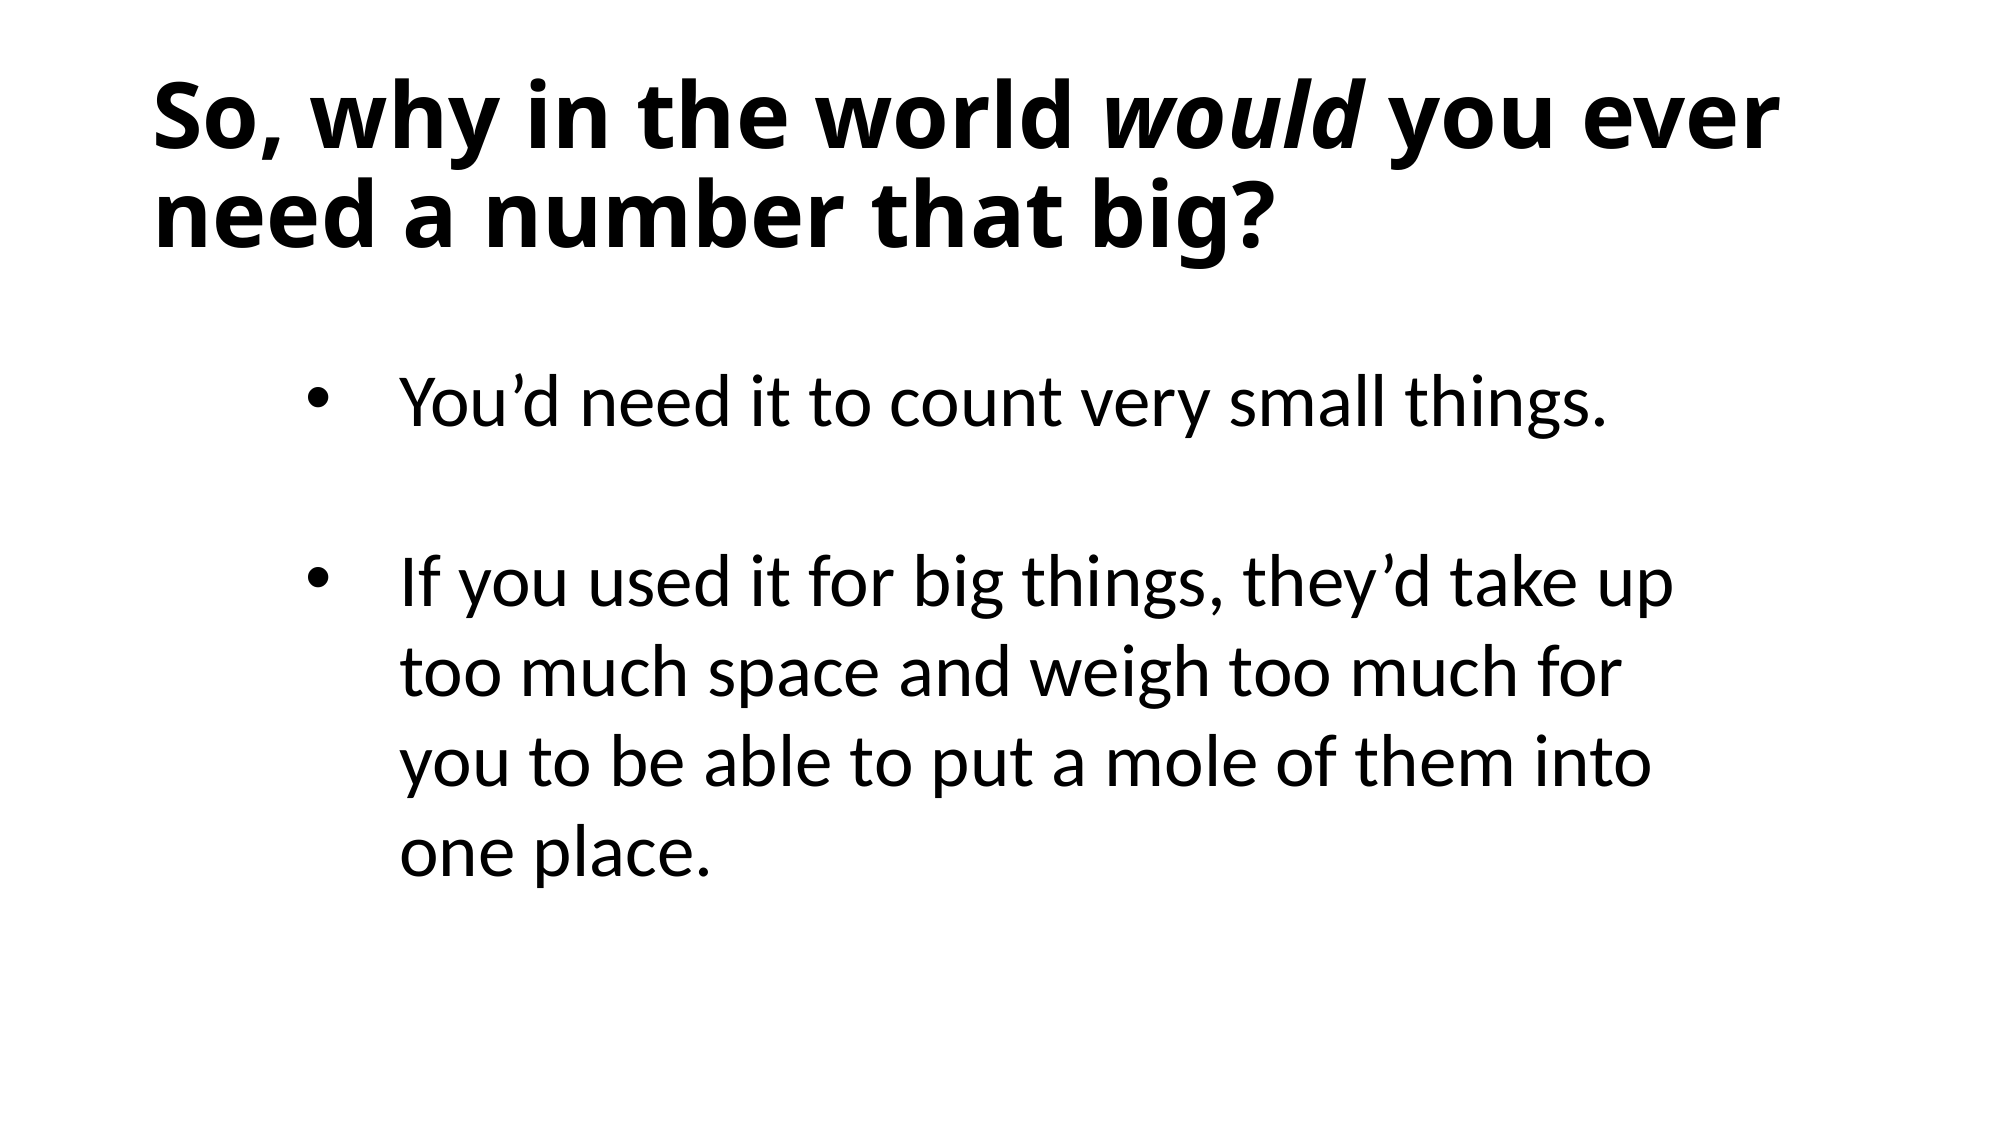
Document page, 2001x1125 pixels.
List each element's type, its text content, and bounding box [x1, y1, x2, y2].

title So, why in the world would you ever need a number that big? [137, 59, 1863, 278]
text_box You’d need it to count very small things. If you used it for big things, they’d take up too much space and weigh too much for you to be able to put a mole of them into one place. [291, 344, 1709, 900]
